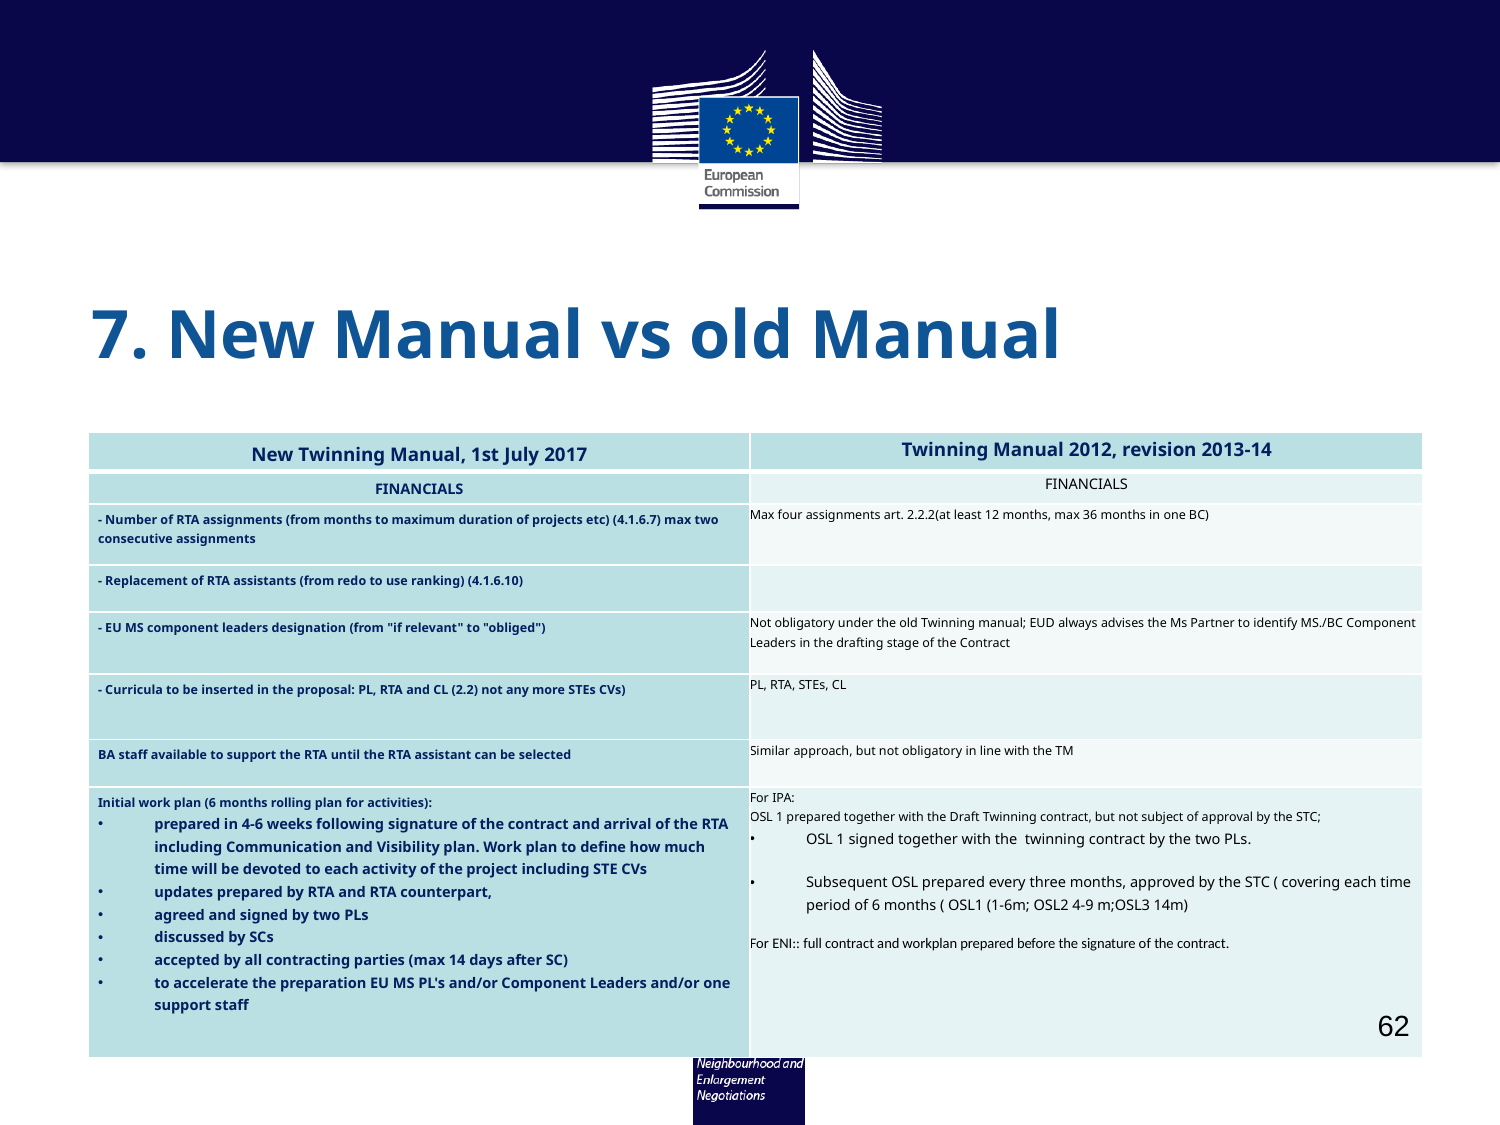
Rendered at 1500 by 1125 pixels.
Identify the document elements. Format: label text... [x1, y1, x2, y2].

table_cell FINANCIALS [751, 474, 1422, 503]
table_cell - Curricula to be inserted in the proposal: PL, RTA and CL (2.2) not any more STEs CVs) [89, 675, 749, 739]
table_cell [751, 566, 1422, 611]
table_cell BA staff available to support the RTA until the RTA assistant can be selected [89, 740, 749, 786]
table_header Twinning Manual 2012, revision 2013-14 [751, 433, 1422, 469]
table_cell - Number of RTA assignments (from months to maximum duration of projects etc) (4.1.6.7) max two consecutive assignments [89, 505, 749, 564]
table_cell Similar approach, but not obligatory in line with the TM [751, 740, 1422, 786]
title 7. New Manual vs old Manual [76, 255, 1428, 410]
table_cell FINANCIALS [89, 474, 749, 503]
table_cell Initial work plan (6 months rolling plan for activities): prepared in 4-6 weeks following signature of the contract and arrival of the RTA including Communication and Visibility plan. Work plan to define how much time will be devoted to each activity of the project including STE CVs updates prepared by RTA and RTA counterpart, agreed and signed by two PLs discussed by SCs accepted by all contracting parties (max 14 days after SC) to accelerate the preparation EU MS PL's and/or Component Leaders and/or one support staff [89, 788, 749, 1057]
table_cell - EU MS component leaders designation (from "if relevant" to "obliged") [89, 613, 749, 673]
table_cell - Replacement of RTA assistants (from redo to use ranking) (4.1.6.10) [89, 566, 749, 611]
table_cell For IPA: OSL 1 prepared together with the Draft Twinning contract, but not subject of approval by the STC; OSL 1 signed together with the twinning contract by the two PLs. Subsequent OSL prepared every three months, approved by the STC ( covering each time period of 6 months ( OSL1 (1-6m; OSL2 4-9 m;OSL3 14m) For ENI:: full contract and workplan prepared before the signature of the contract. [751, 788, 1422, 1057]
picture [693, 1058, 805, 1125]
table_cell Max four assignments art. 2.2.2(at least 12 months, max 36 months in one BC) [751, 505, 1422, 564]
table_cell Not obligatory under the old Twinning manual; EUD always advises the Ms Partner to identify MS./BC Component Leaders in the drafting stage of the Contract [751, 613, 1422, 673]
table_header New Twinning Manual, 1st July 2017 [89, 433, 749, 469]
table_cell PL, RTA, STEs, CL [751, 675, 1422, 739]
picture [615, 50, 882, 255]
slide_number 62 [1074, 999, 1426, 1078]
